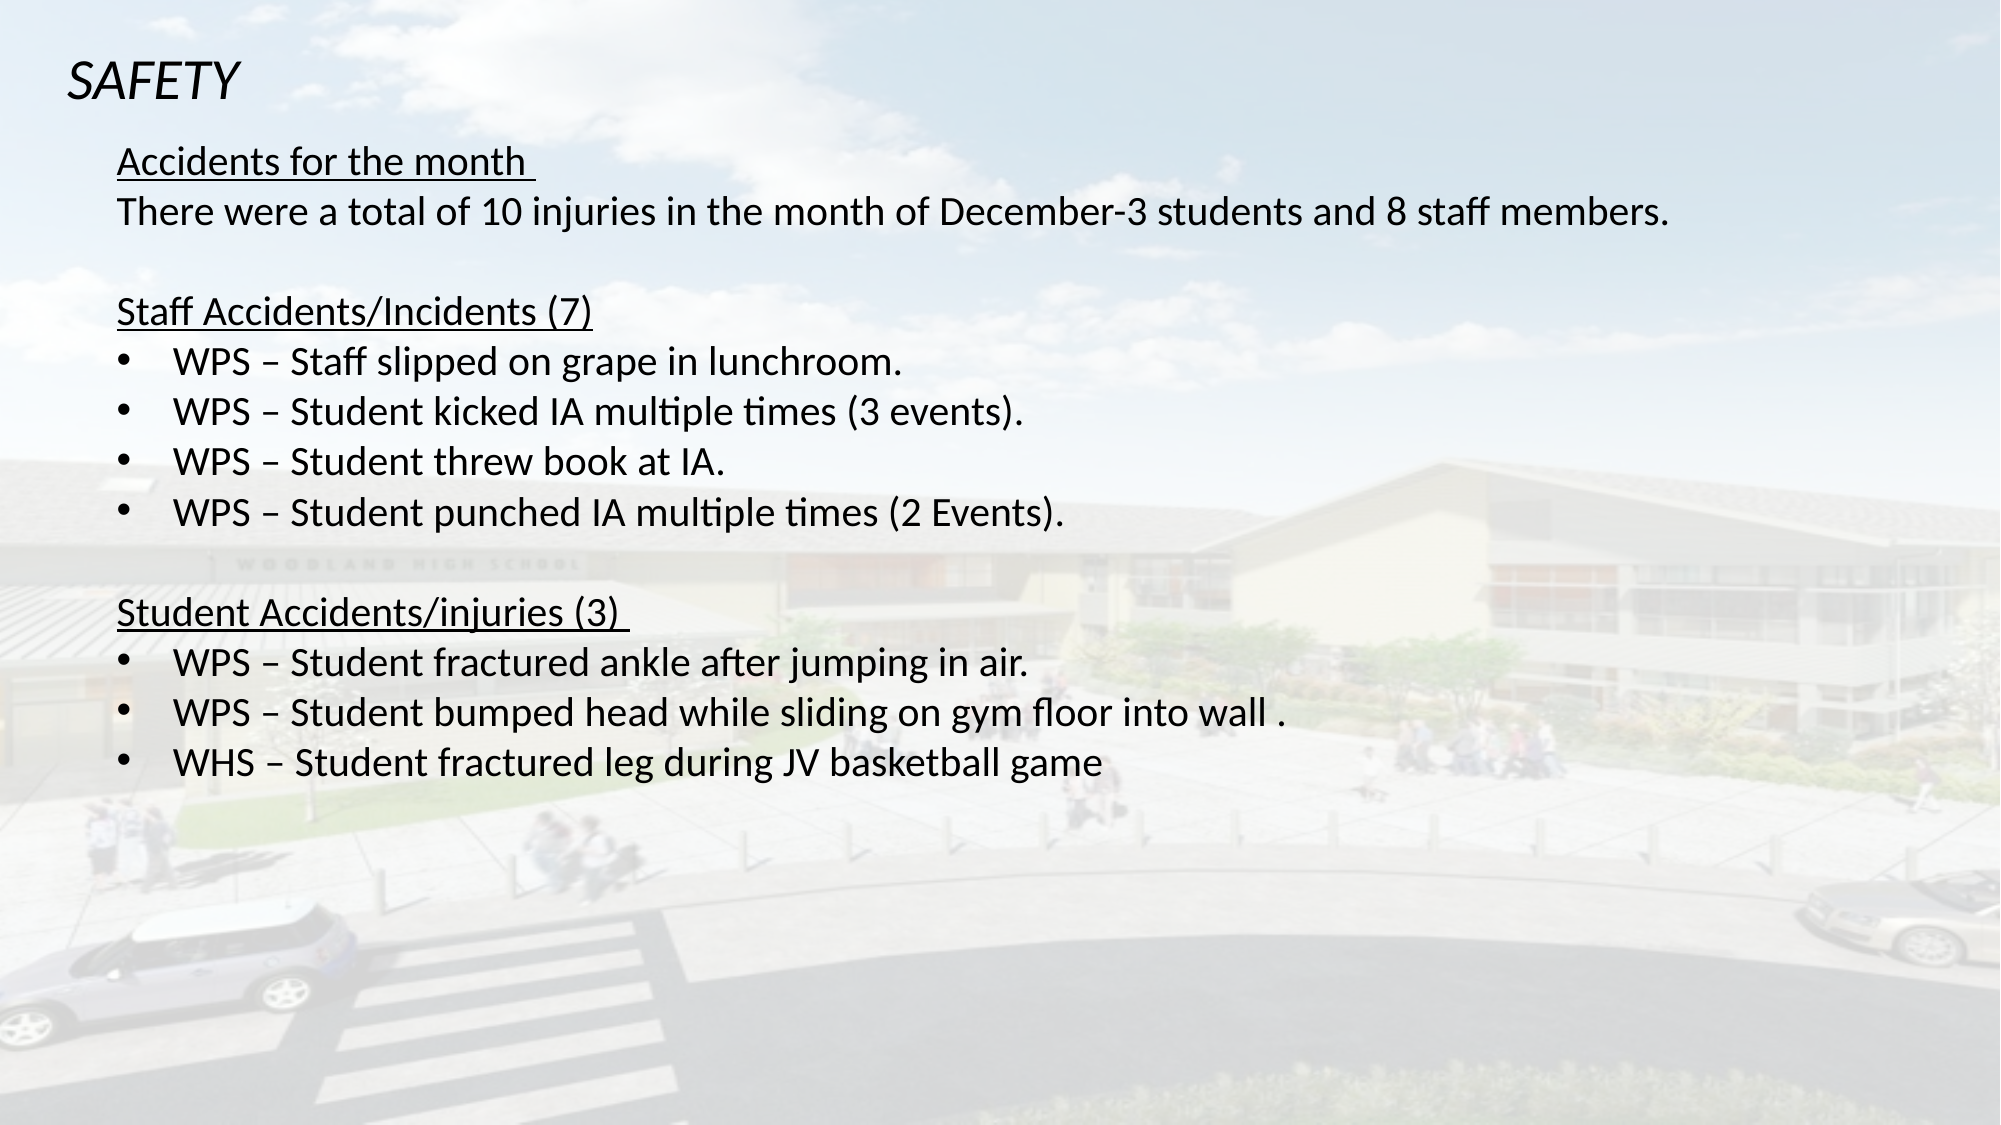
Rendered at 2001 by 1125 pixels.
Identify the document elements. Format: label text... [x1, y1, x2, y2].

text_box SAFETY [52, 33, 268, 119]
text_box Accidents for the month There were a total of 10 injuries in the month of December-3 students and 8 staff members. Staff Accidents/Incidents (7) WPS – Staff slipped on grape in lunchroom. WPS – Student kicked IA multiple times (3 events). WPS – Student threw book at IA. WPS – Student punched IA multiple times (2 Events). Student Accidents/injuries (3) WPS – Student fractured ankle after jumping in air. WPS – Student bumped head while sliding on gym floor into wall . WHS – Student fractured leg during JV basketball game [101, 76, 1844, 942]
